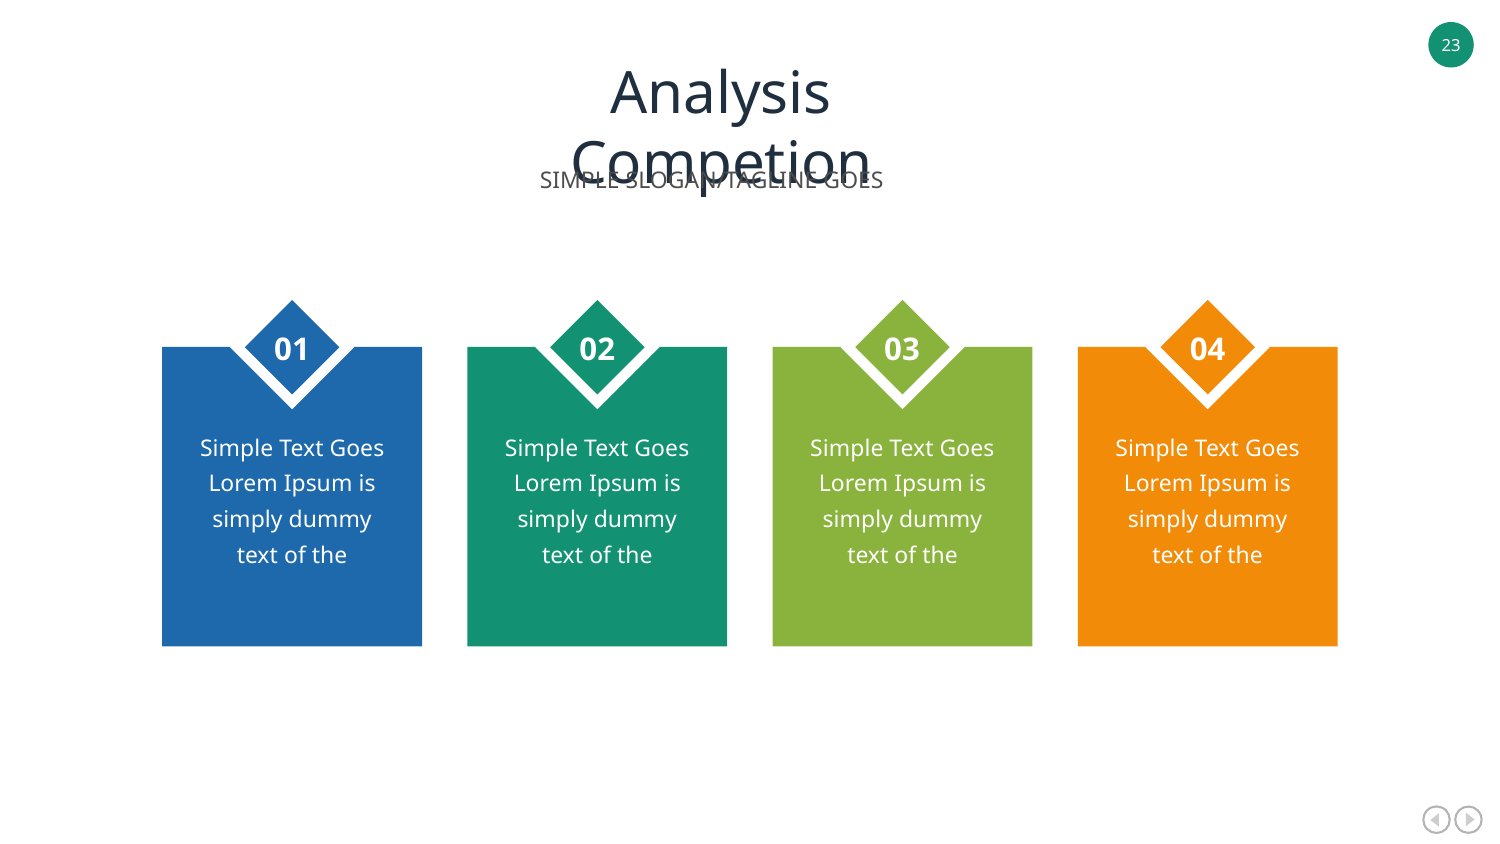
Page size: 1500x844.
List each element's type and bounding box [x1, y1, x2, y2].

text_box [229, 284, 355, 410]
text_box [1145, 284, 1270, 410]
text_box [467, 346, 728, 647]
text_box [840, 284, 965, 410]
text_box [161, 346, 423, 647]
text_box [772, 346, 1033, 647]
text_box [1077, 346, 1338, 647]
text_box [502, 85, 940, 198]
text_box [535, 284, 660, 410]
